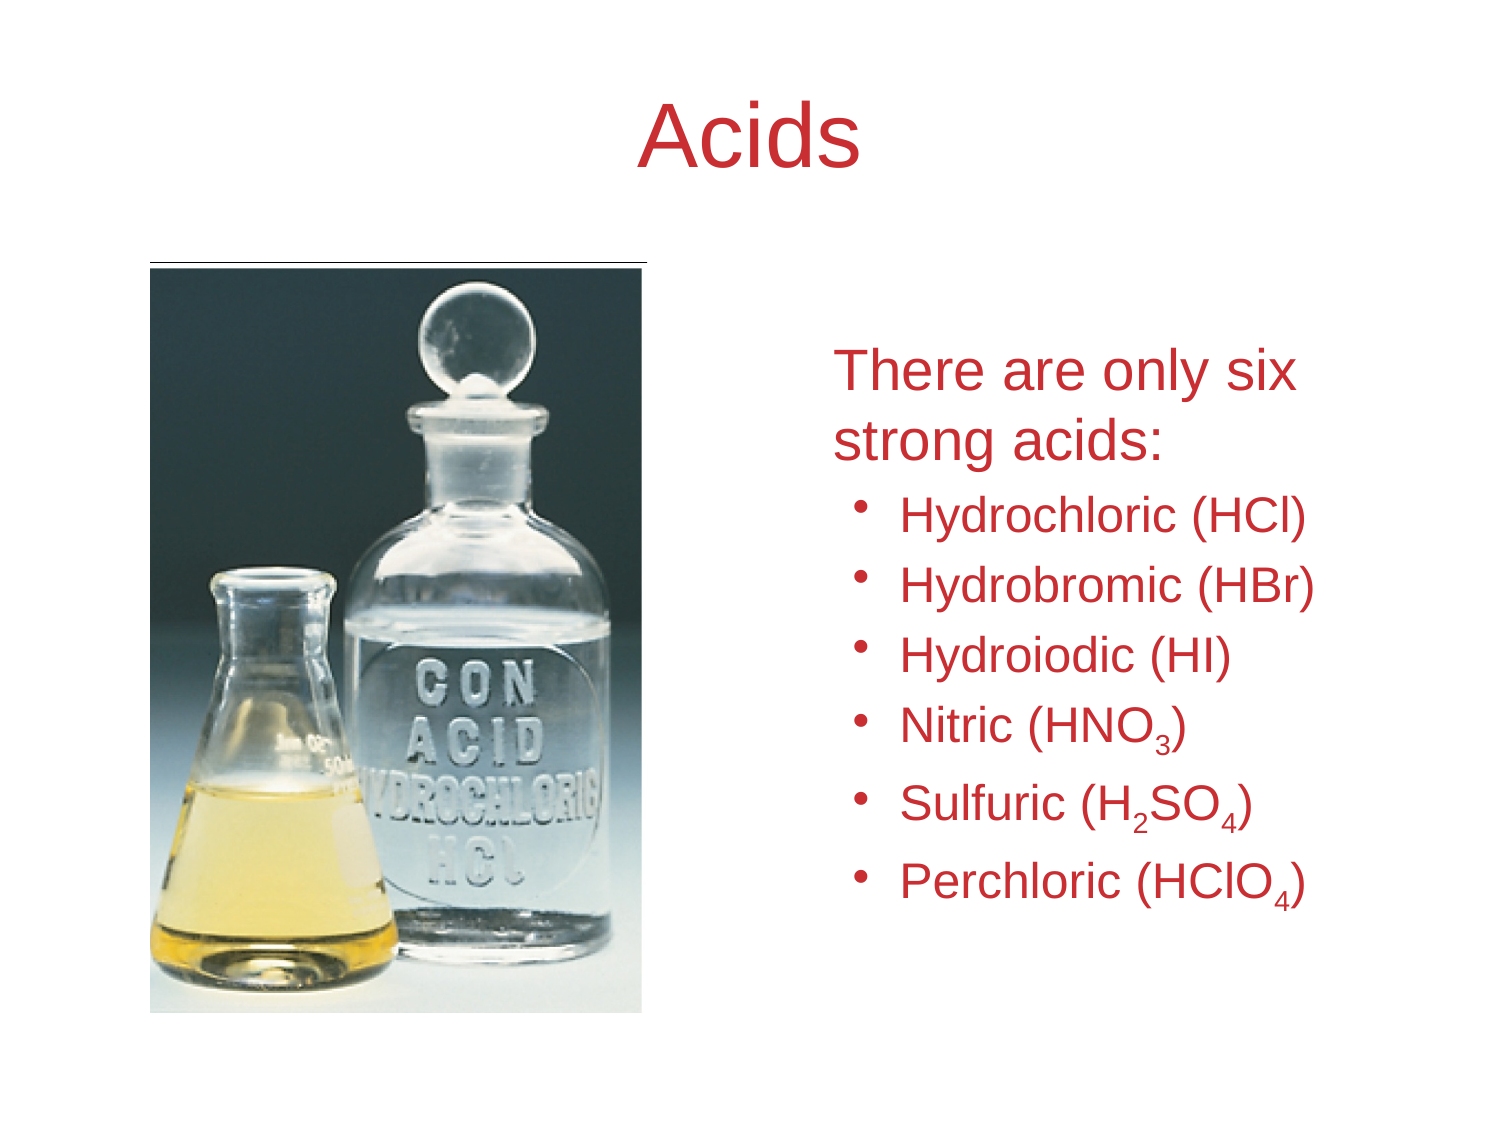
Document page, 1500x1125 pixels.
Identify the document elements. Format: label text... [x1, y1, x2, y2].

list There are only six strong acids: Hydrochloric (HCl) Hydrobromic (HBr) Hydroiodic (HI) Nitric (HNO3) Sulfuric (H2SO4) Perchloric (HClO4) [762, 324, 1463, 1001]
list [149, 262, 648, 1013]
title Acids [112, 37, 1388, 226]
